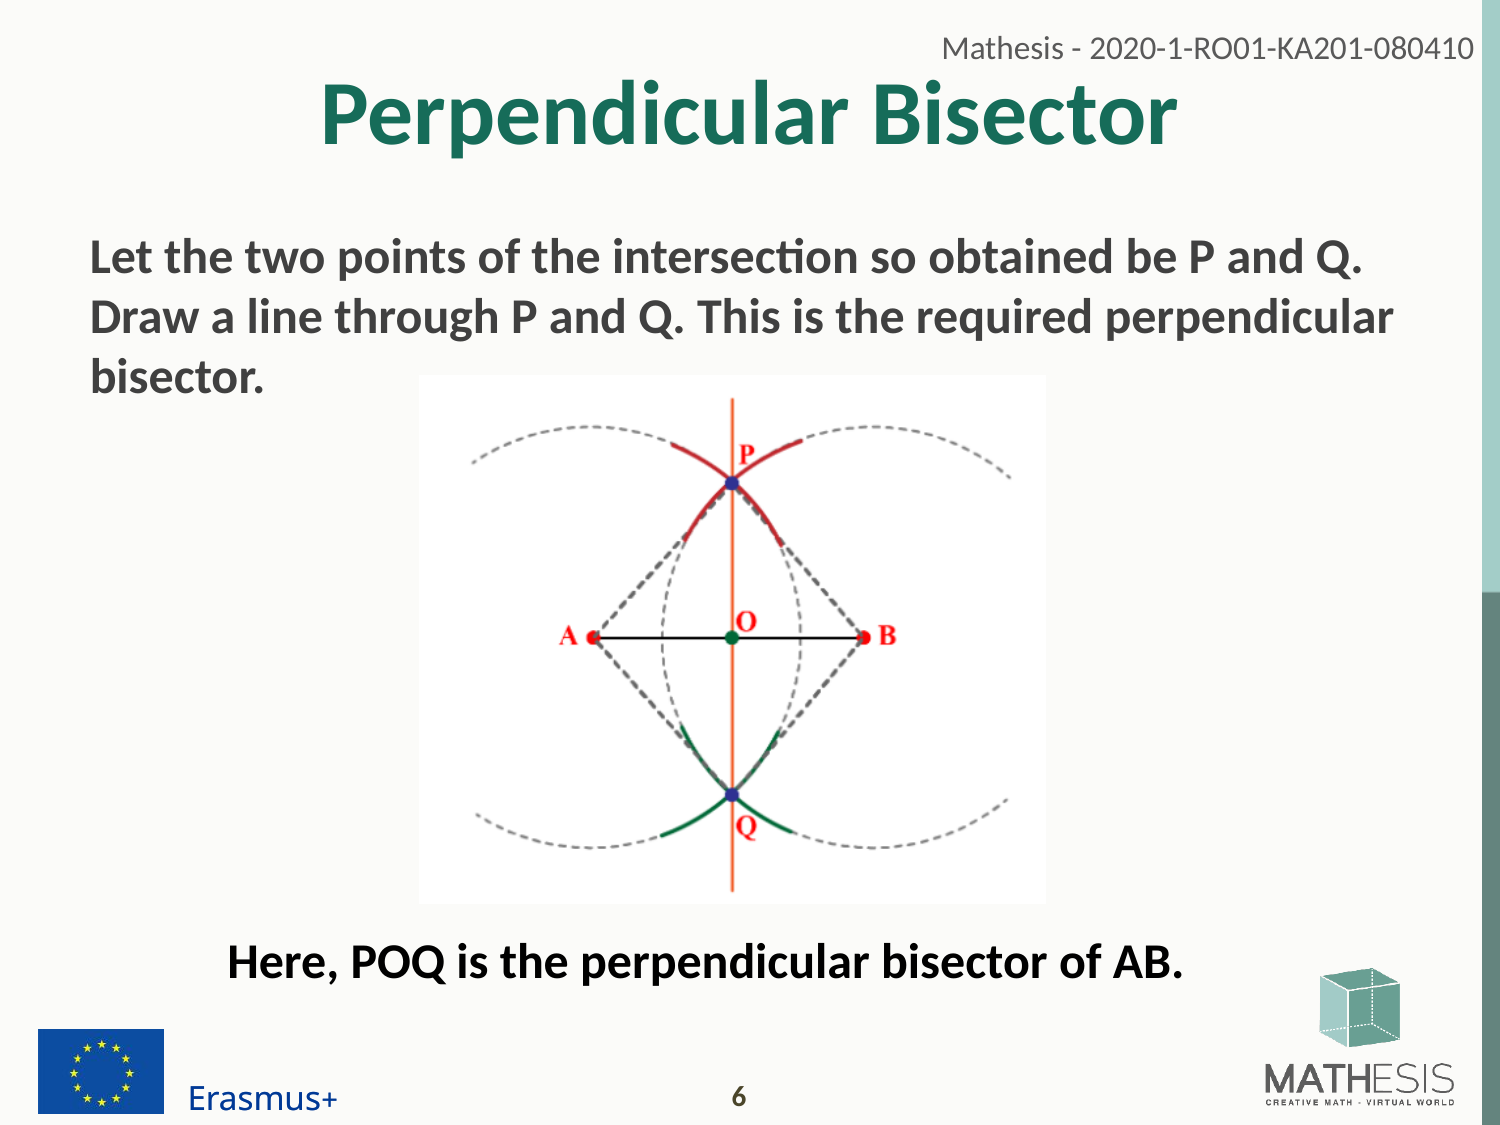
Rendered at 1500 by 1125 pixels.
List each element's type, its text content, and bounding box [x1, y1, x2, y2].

picture [418, 375, 1046, 904]
picture [38, 1029, 164, 1114]
list Let the two points of the intersection so obtained be P and Q. Draw a line through P and Q. This is the required perpendicular bisector. [75, 216, 1425, 959]
text_box Here, POQ is the perpendicular bisector of AB. [212, 921, 1252, 996]
title Perpendicular Bisector [75, 45, 1425, 216]
